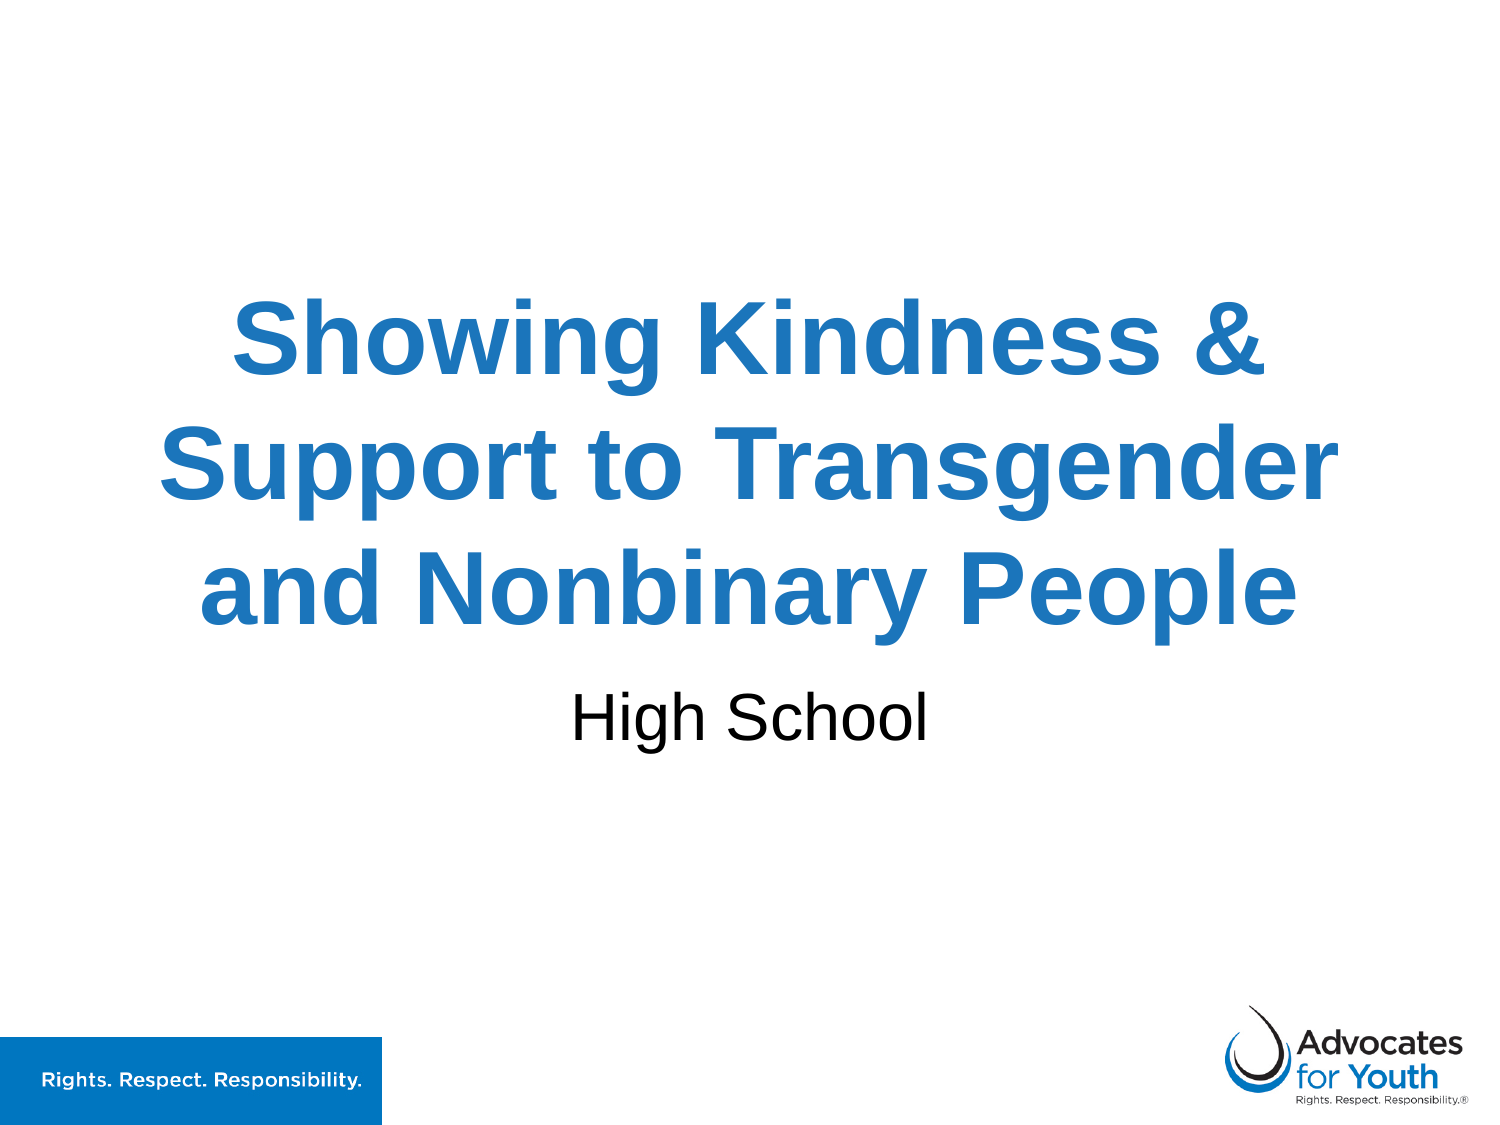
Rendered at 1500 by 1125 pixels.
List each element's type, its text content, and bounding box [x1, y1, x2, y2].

title Showing Kindness & Support to Transgender and Nonbinary People [112, 336, 1388, 579]
picture [1200, 990, 1500, 1125]
picture [0, 1037, 382, 1125]
subtitle High School [225, 675, 1275, 963]
